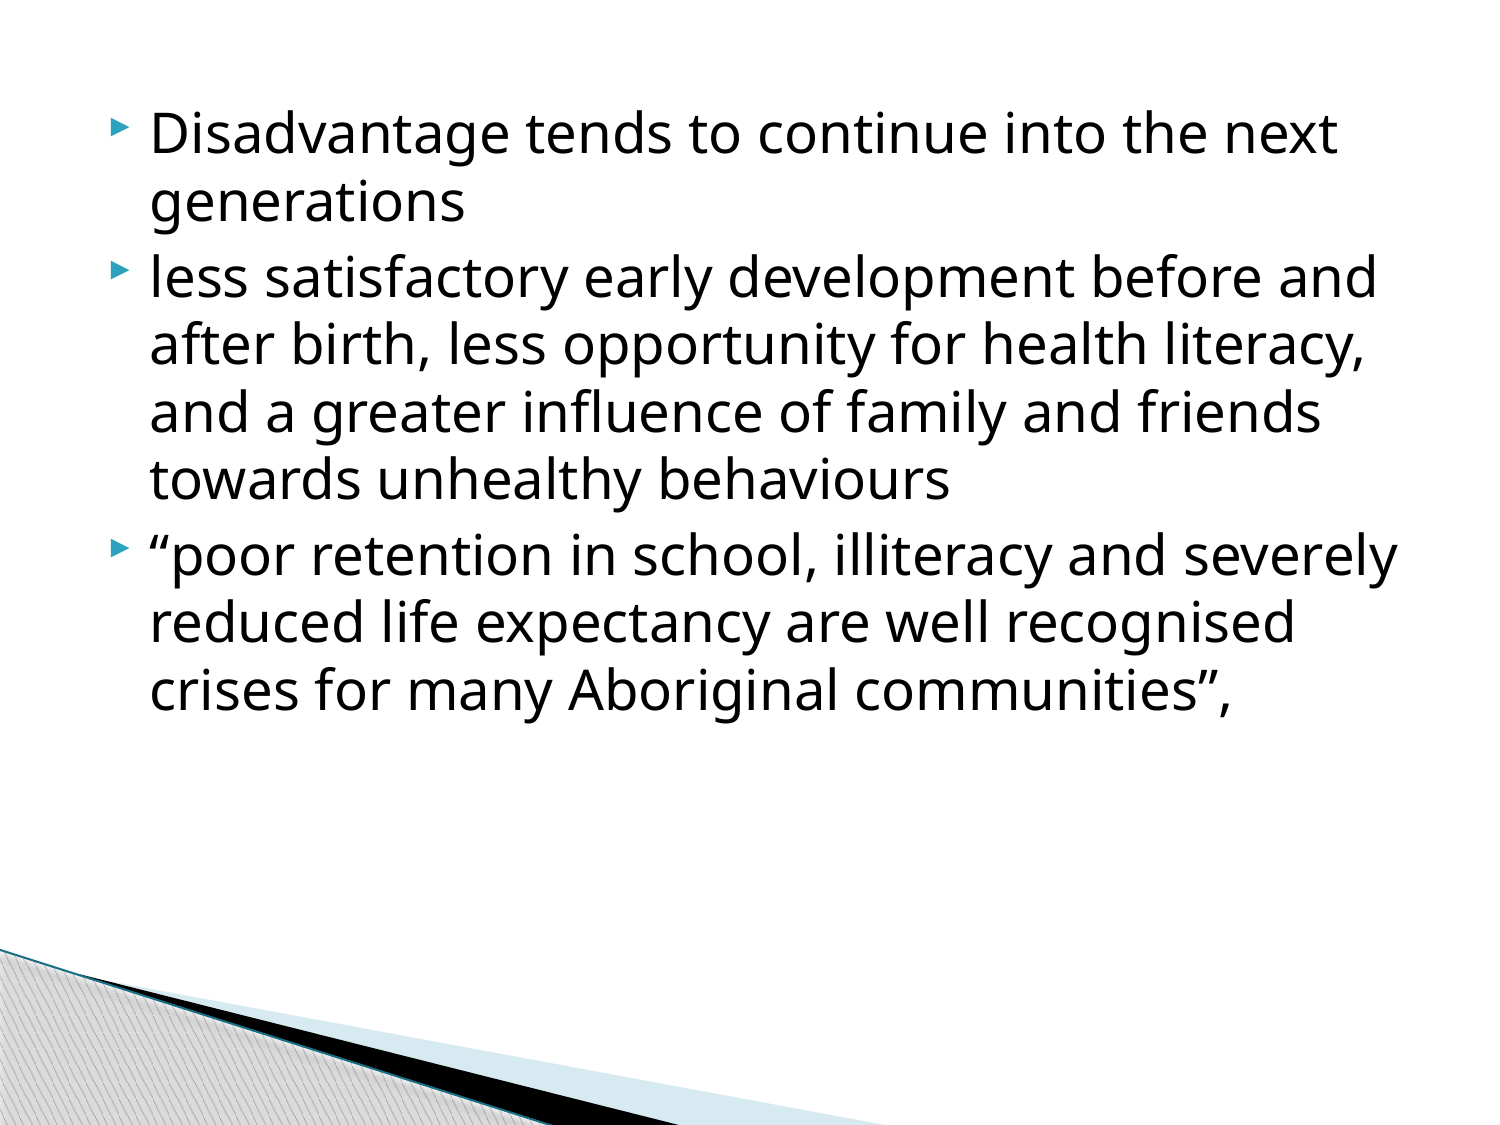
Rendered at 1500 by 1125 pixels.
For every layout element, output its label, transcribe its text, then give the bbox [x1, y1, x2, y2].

list Disadvantage tends to continue into the next generations less satisfactory early development before and after birth, less opportunity for health literacy, and a greater influence of family and friends towards unhealthy behaviours “poor retention in school, illiteracy and severely reduced life expectancy are well recognised crises for many Aboriginal communities”, [75, 90, 1425, 986]
